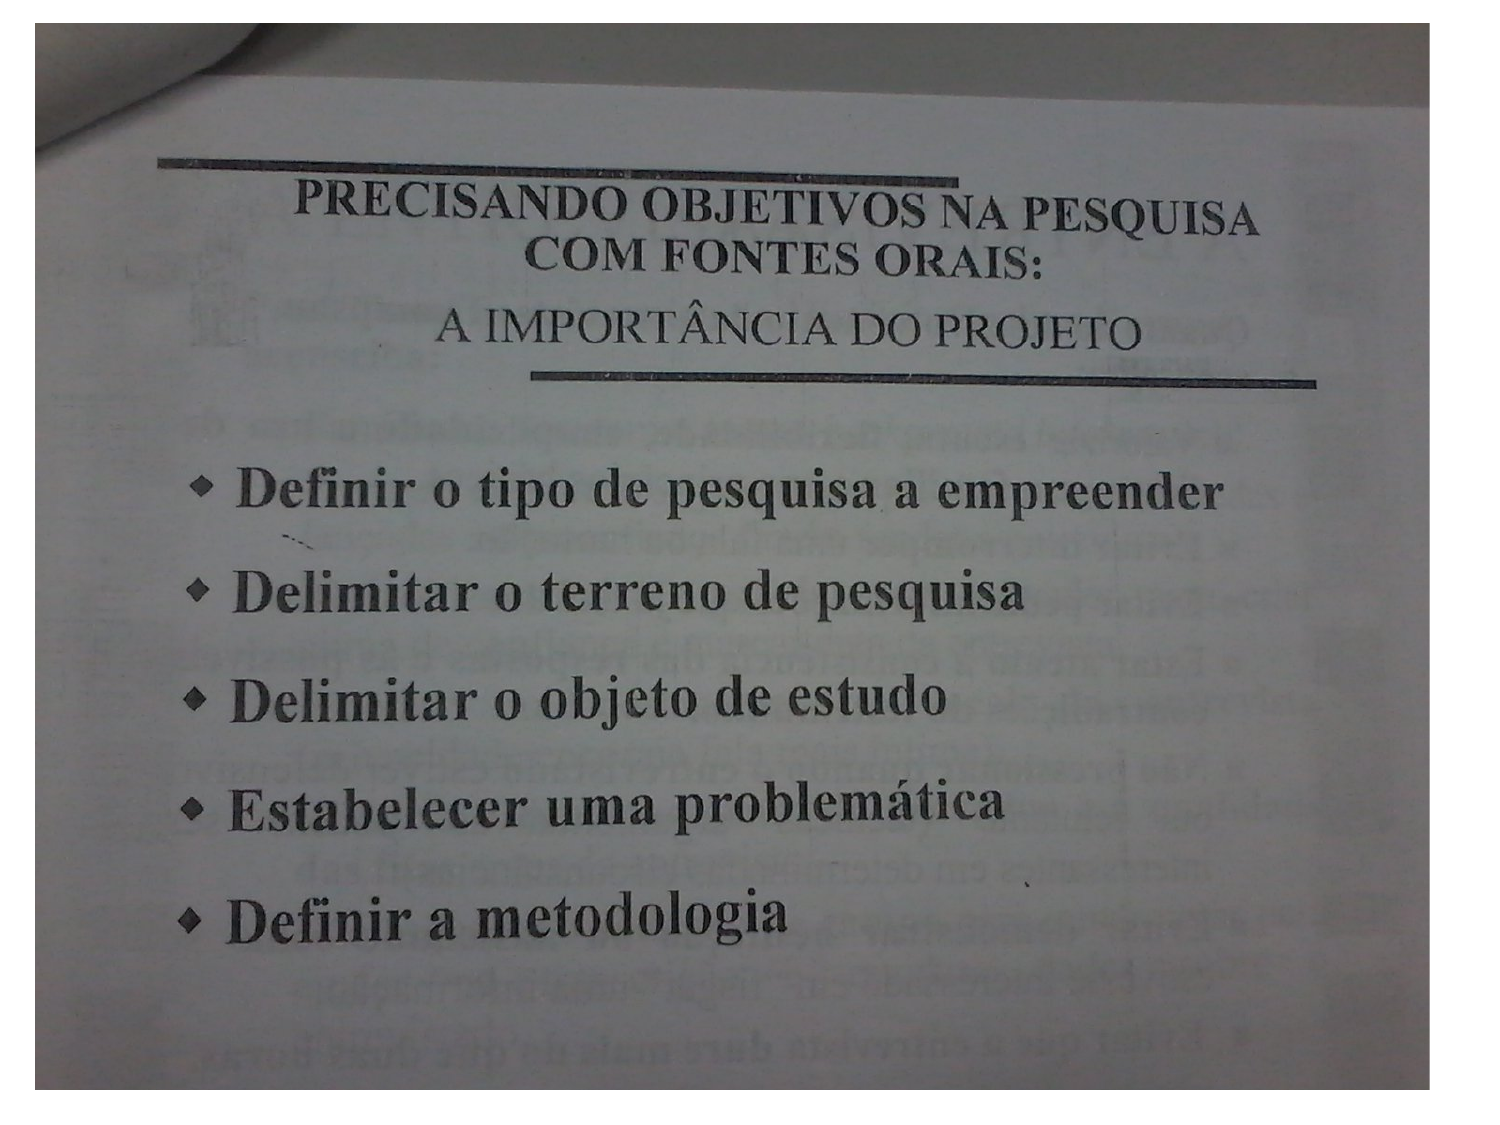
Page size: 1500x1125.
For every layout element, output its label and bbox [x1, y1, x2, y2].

picture [34, 23, 1430, 1091]
